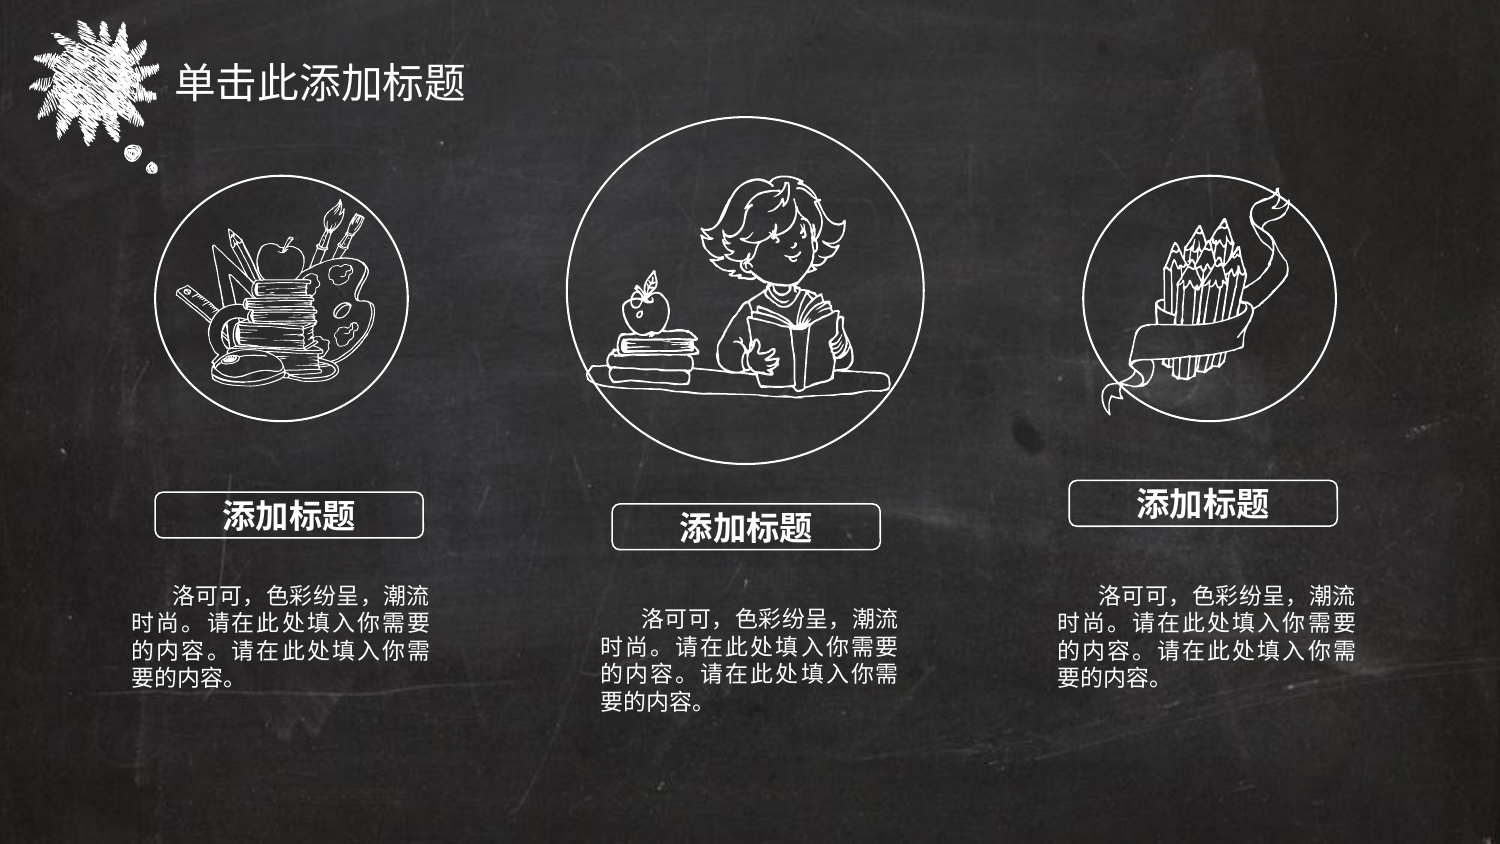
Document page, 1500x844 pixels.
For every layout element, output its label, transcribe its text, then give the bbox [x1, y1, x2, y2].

picture [0, 0, 1500, 844]
text_box [155, 240, 170, 357]
text_box 洛可可，色彩纷呈，潮流时尚。请在此处填入你需要的内容。请在此处填入你需要的内容。 [117, 574, 446, 727]
text_box 添加标题 [155, 492, 424, 538]
text_box 添加标题 [612, 503, 881, 550]
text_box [175, 198, 376, 387]
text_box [29, 19, 160, 174]
text_box [202, 394, 361, 422]
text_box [585, 175, 891, 399]
text_box [1122, 203, 1336, 422]
text_box 洛可可，色彩纷呈，潮流时尚。请在此处填入你需要的内容。请在此处填入你需要的内容。 [1042, 574, 1371, 727]
text_box 添加标题 [1069, 480, 1338, 527]
text_box [1101, 187, 1290, 416]
text_box 单击此添加标题 [163, 49, 561, 114]
text_box [613, 407, 878, 464]
text_box [1253, 194, 1287, 227]
text_box [566, 225, 580, 356]
text_box [614, 117, 877, 173]
text_box 洛可可，色彩纷呈，潮流时尚。请在此处填入你需要的内容。请在此处填入你需要的内容。 [585, 597, 914, 750]
text_box [1083, 175, 1274, 382]
text_box [380, 221, 408, 376]
text_box [210, 175, 353, 197]
text_box [894, 194, 924, 387]
